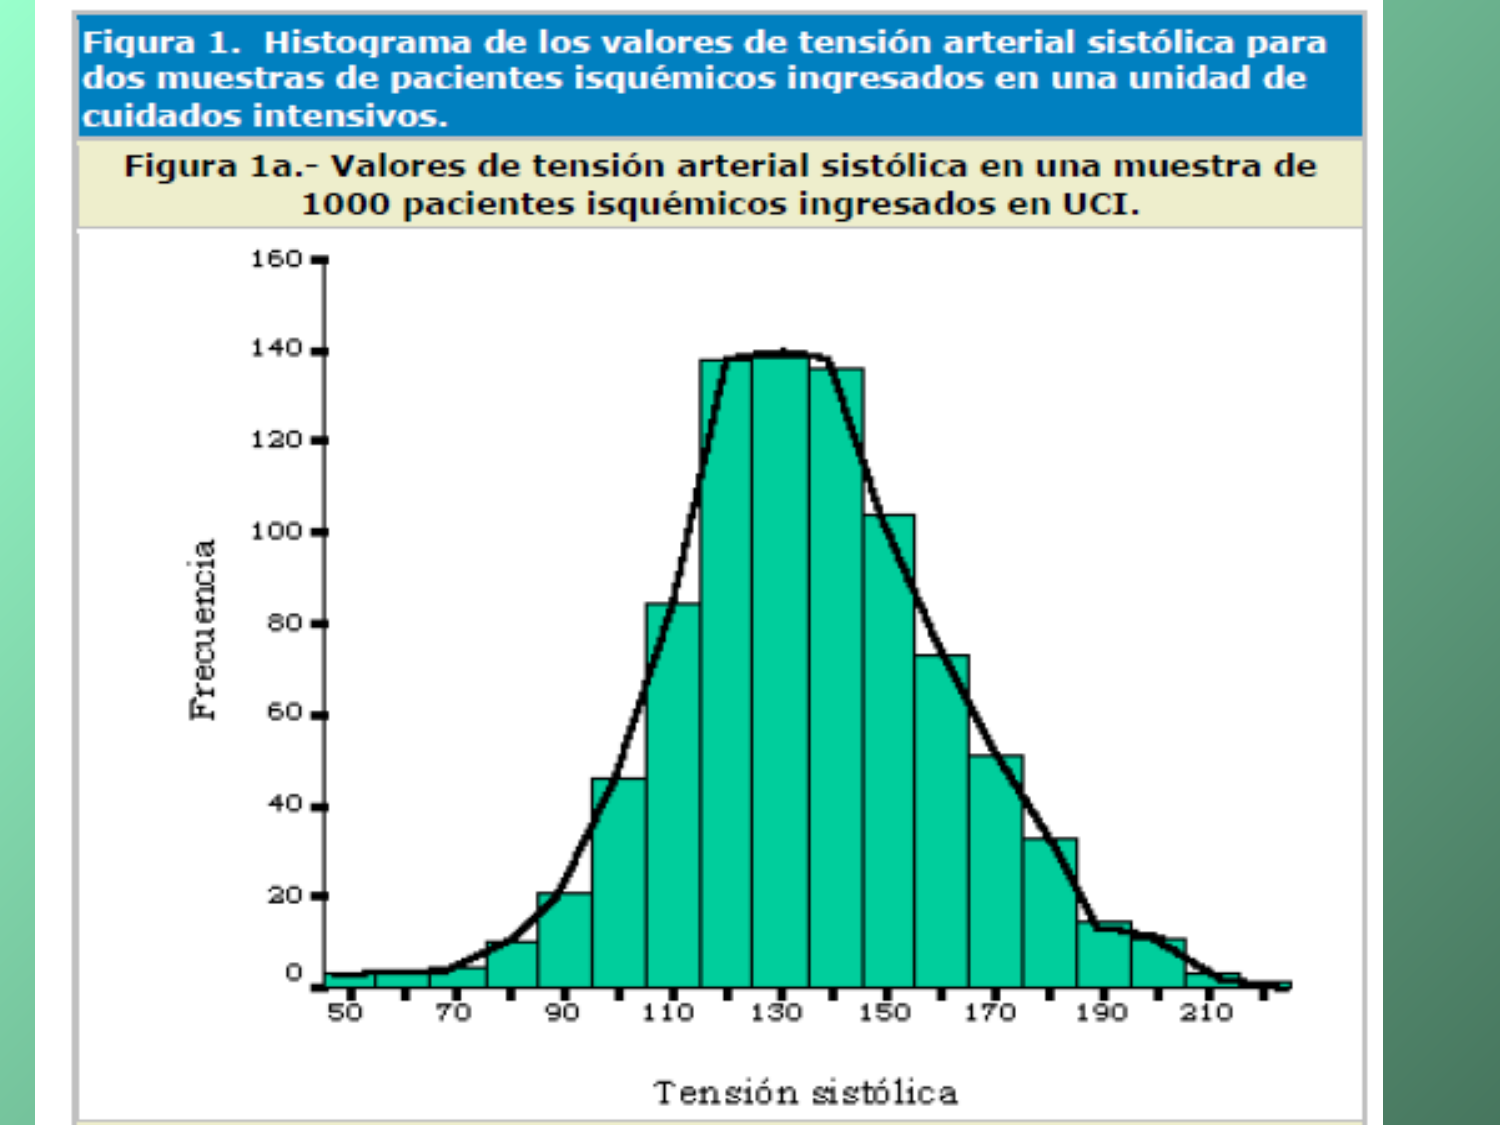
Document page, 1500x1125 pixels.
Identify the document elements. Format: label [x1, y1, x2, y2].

picture [34, 0, 1383, 1125]
